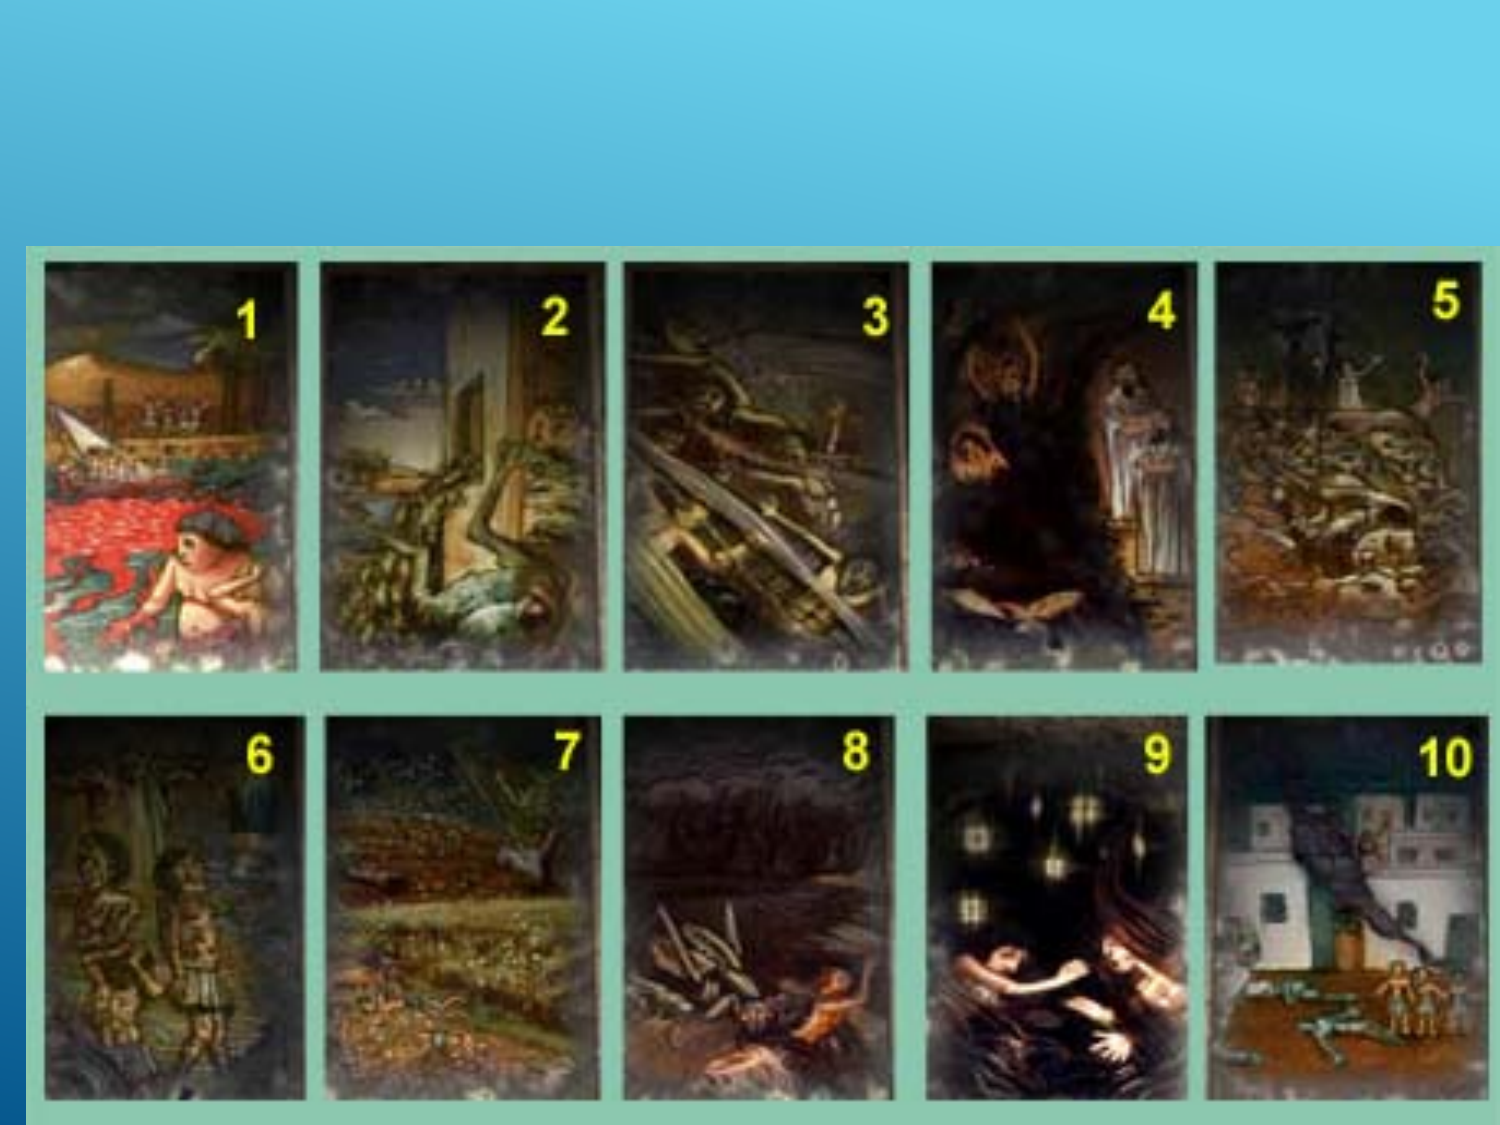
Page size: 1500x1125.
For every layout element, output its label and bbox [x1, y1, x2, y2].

picture [25, 245, 1500, 1125]
